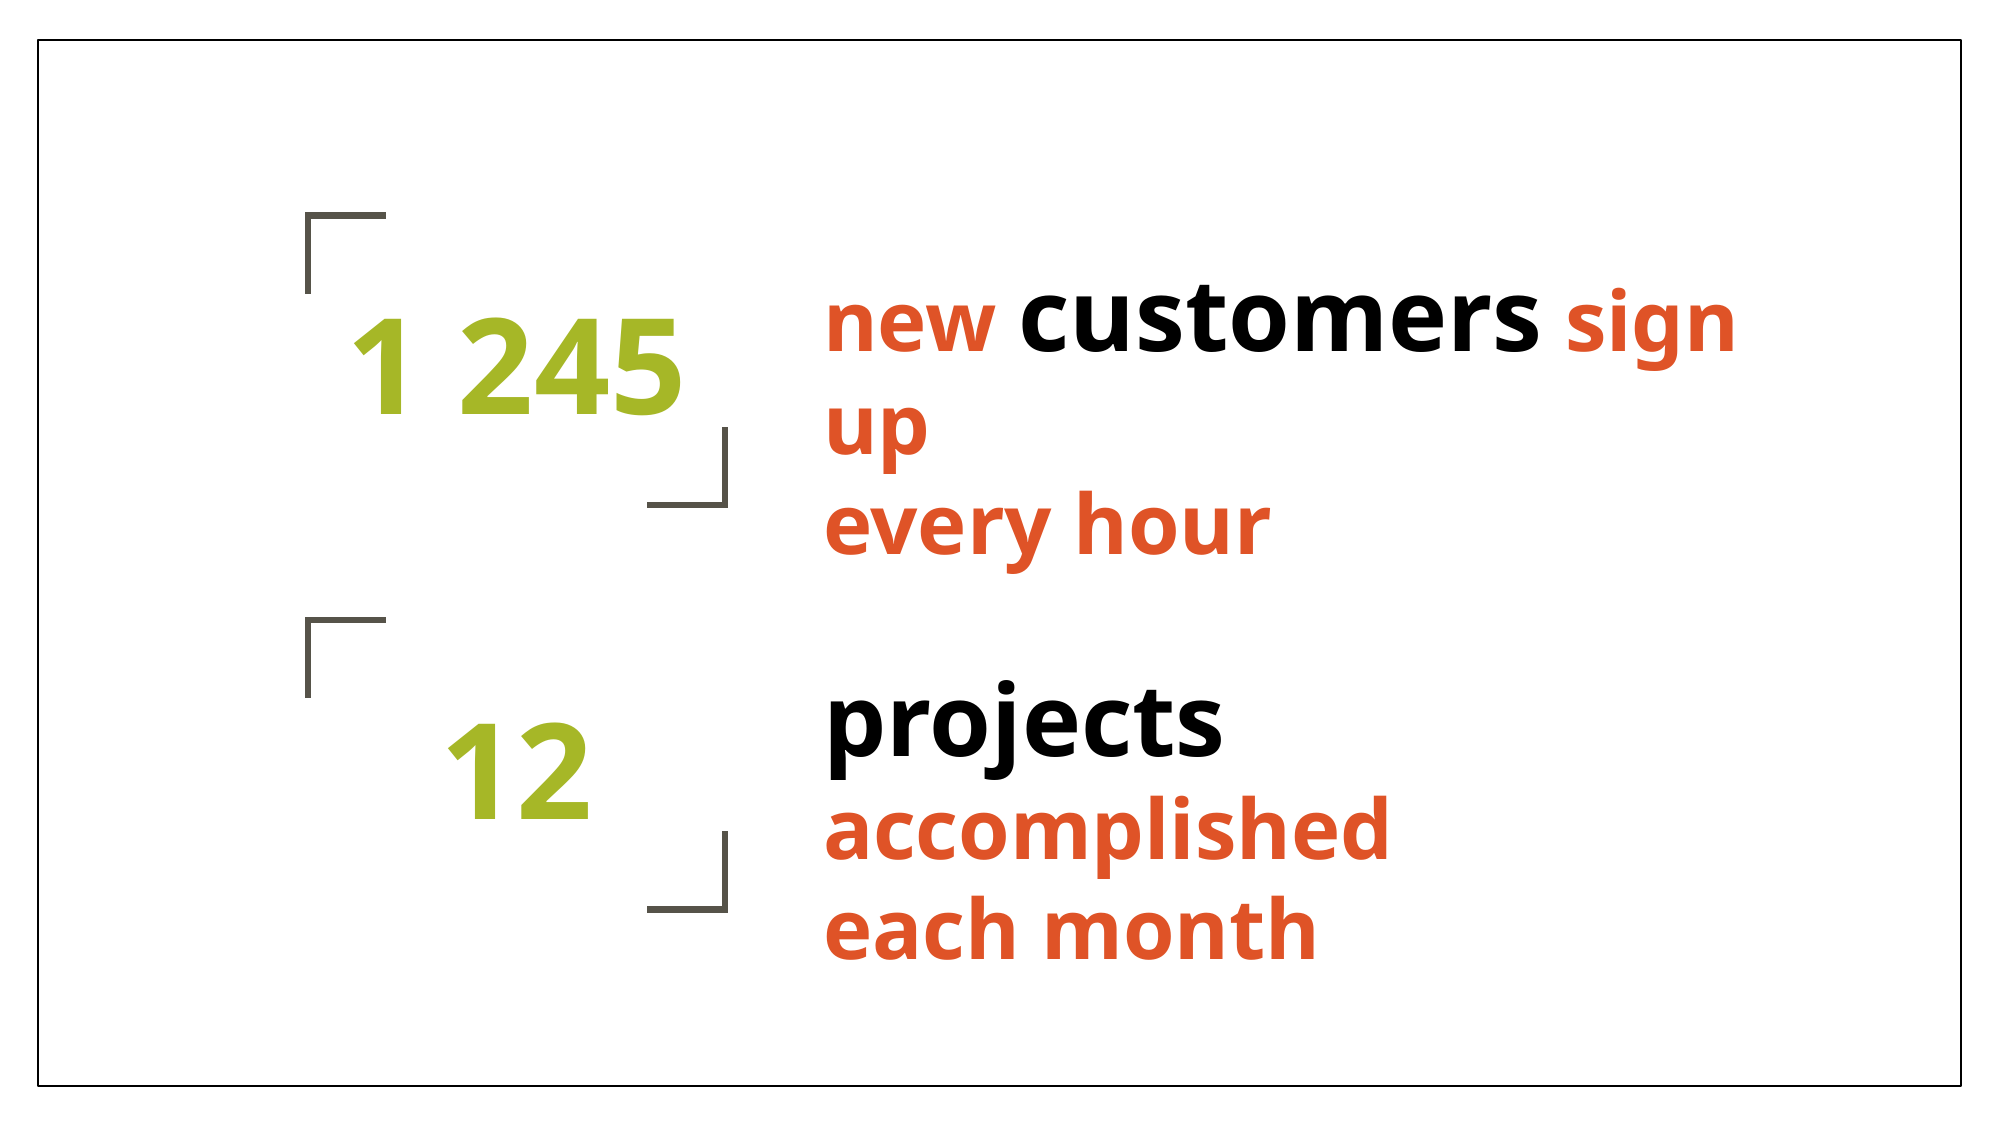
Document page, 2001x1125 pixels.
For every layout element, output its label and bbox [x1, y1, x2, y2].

text_box [307, 215, 1809, 506]
text_box [307, 619, 1809, 910]
